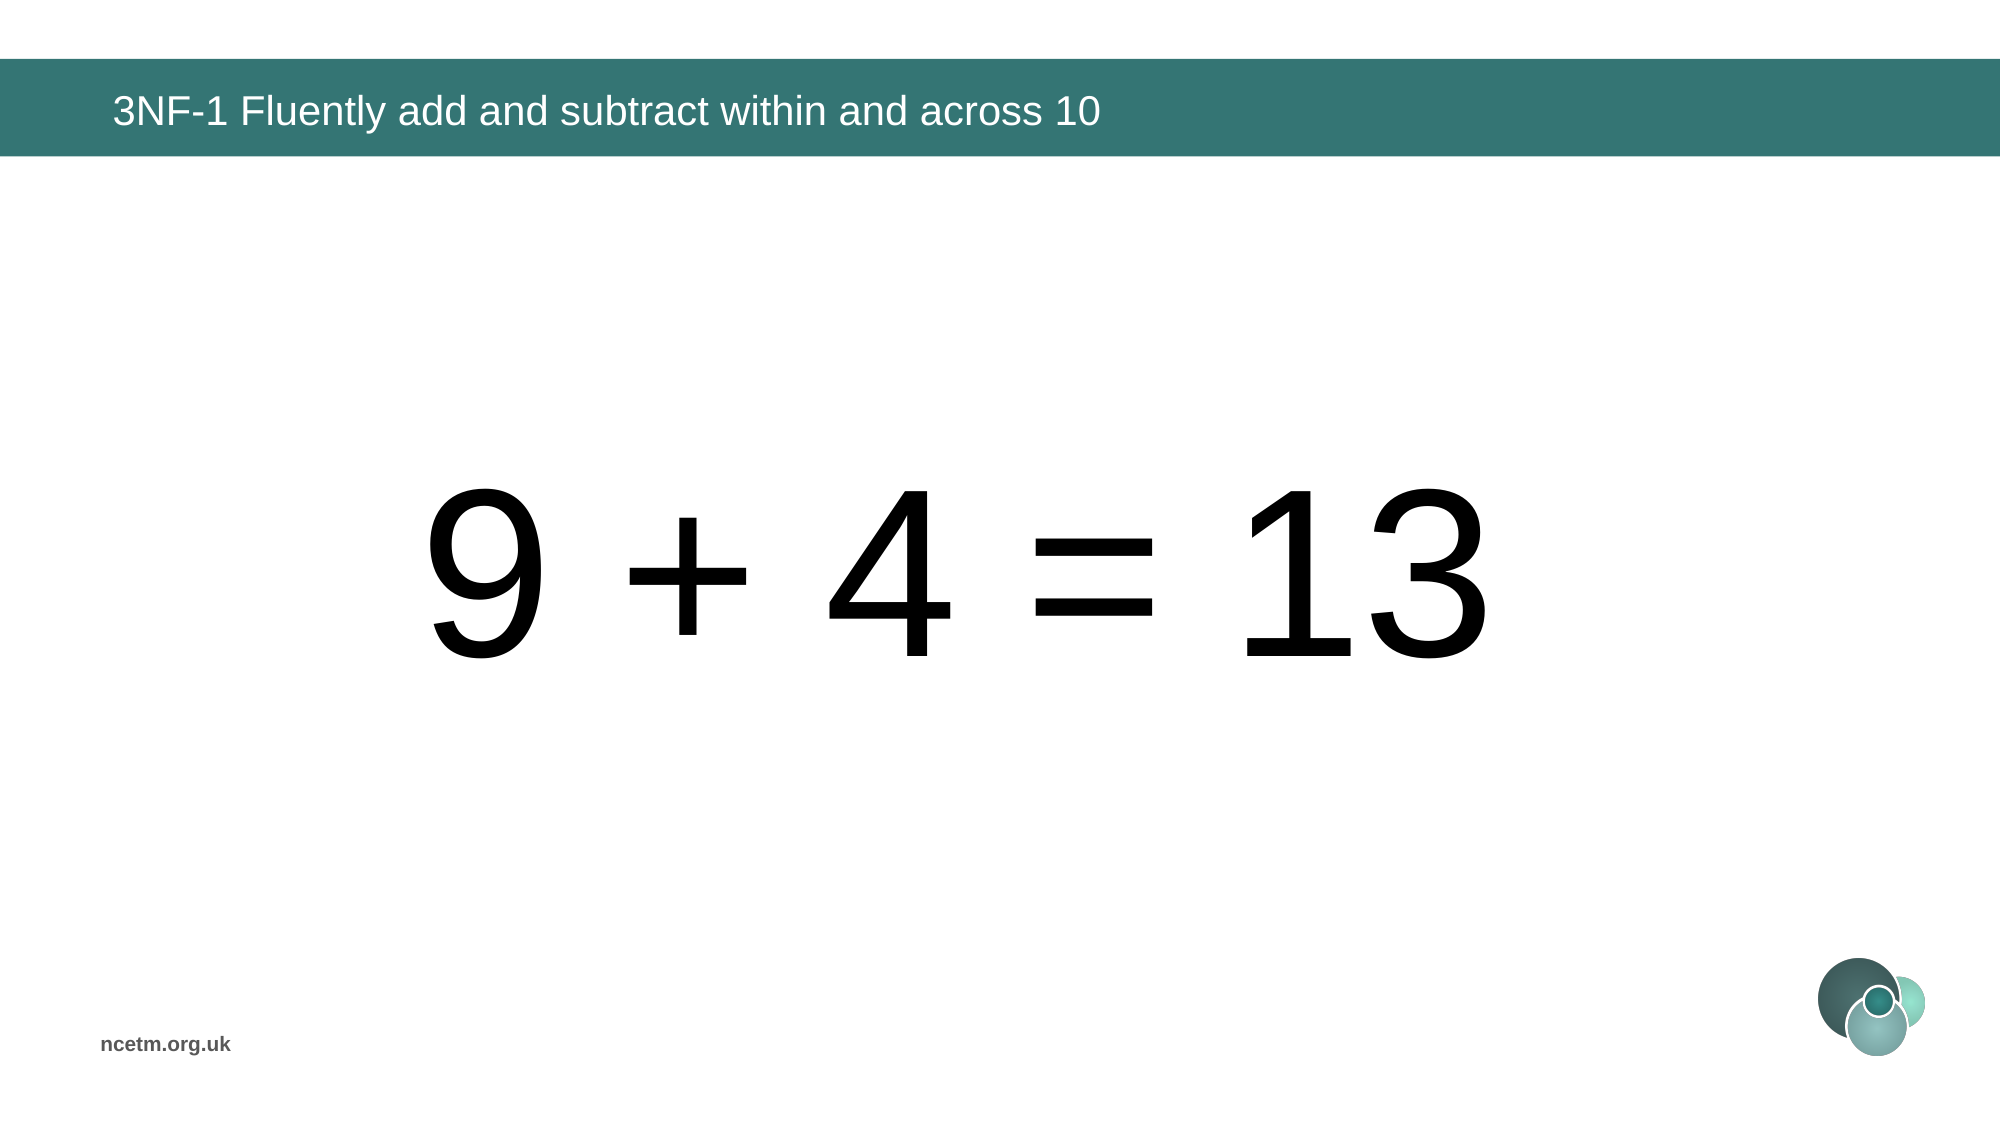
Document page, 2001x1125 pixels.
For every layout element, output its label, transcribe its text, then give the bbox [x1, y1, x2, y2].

title 3NF-1 Fluently add and subtract within and across 10 [97, 76, 1945, 147]
text_box 13 [1214, 409, 1511, 712]
picture [1818, 958, 1925, 1056]
text_box 9 + 4 = [404, 409, 1214, 712]
